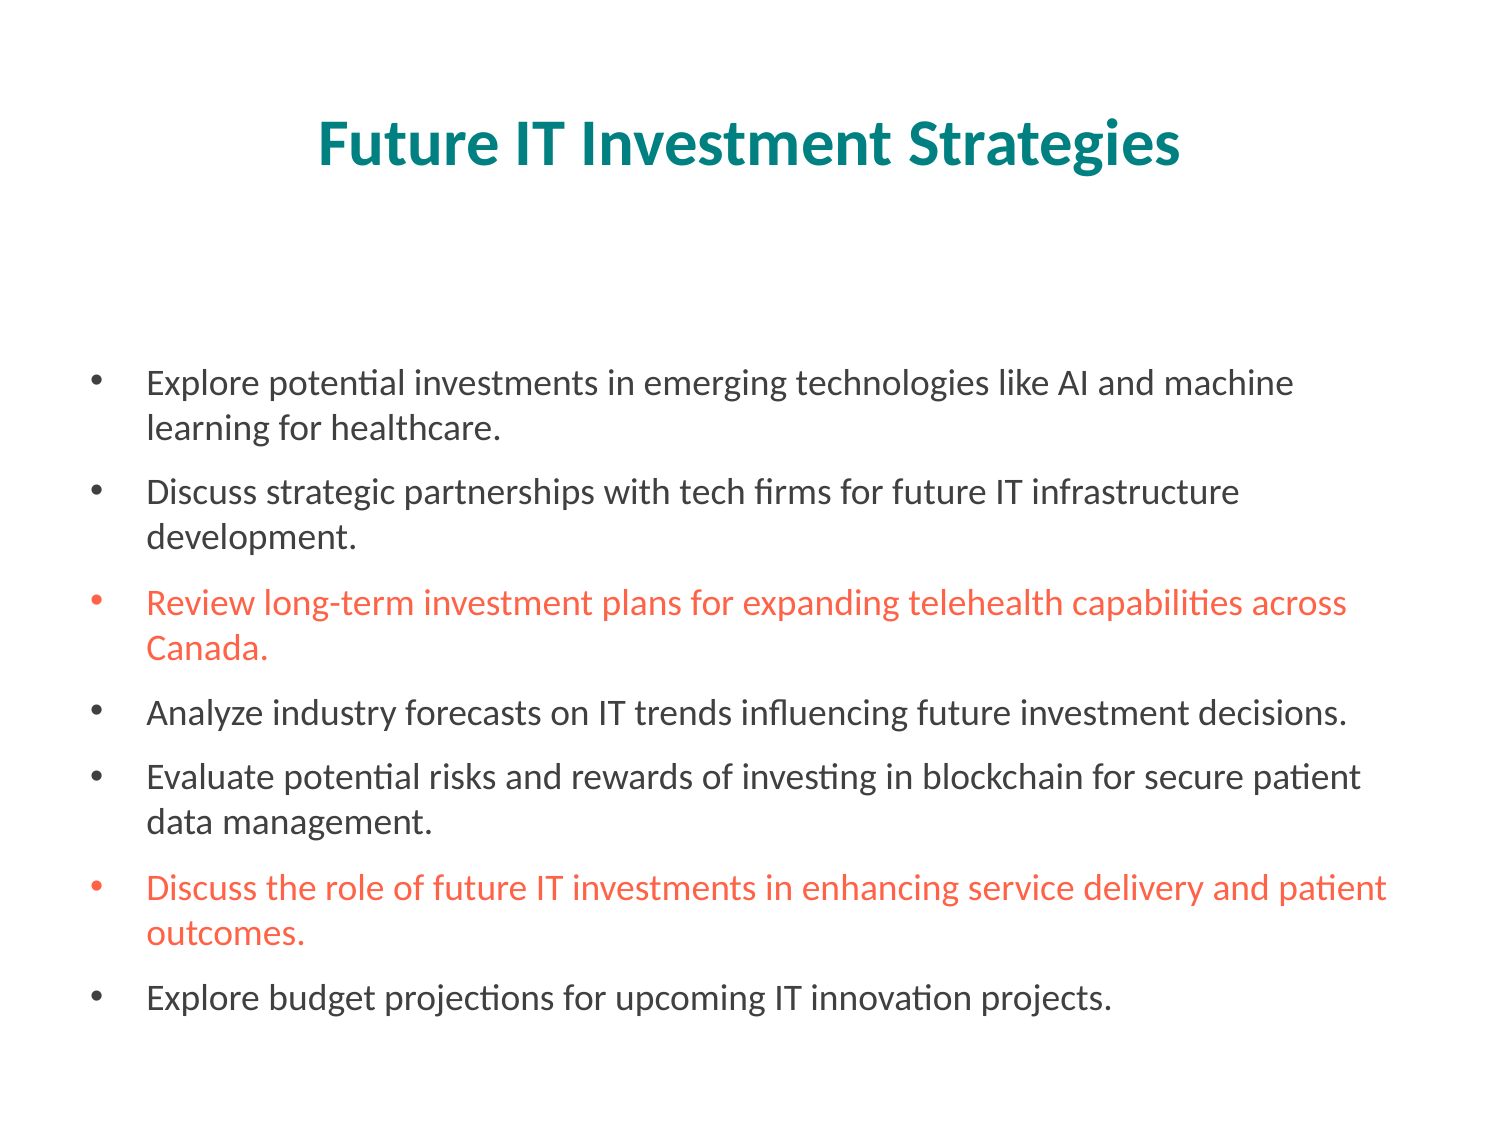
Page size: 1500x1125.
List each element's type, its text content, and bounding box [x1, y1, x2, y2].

title Future IT Investment Strategies [75, 45, 1425, 233]
list Explore potential investments in emerging technologies like AI and machine learning for healthcare. Discuss strategic partnerships with tech firms for future IT infrastructure development. Review long-term investment plans for expanding telehealth capabilities across Canada. Analyze industry forecasts on IT trends influencing future investment decisions. Evaluate potential risks and rewards of investing in blockchain for secure patient data management. Discuss the role of future IT investments in enhancing service delivery and patient outcomes. Explore budget projections for upcoming IT innovation projects. [75, 262, 1425, 1005]
